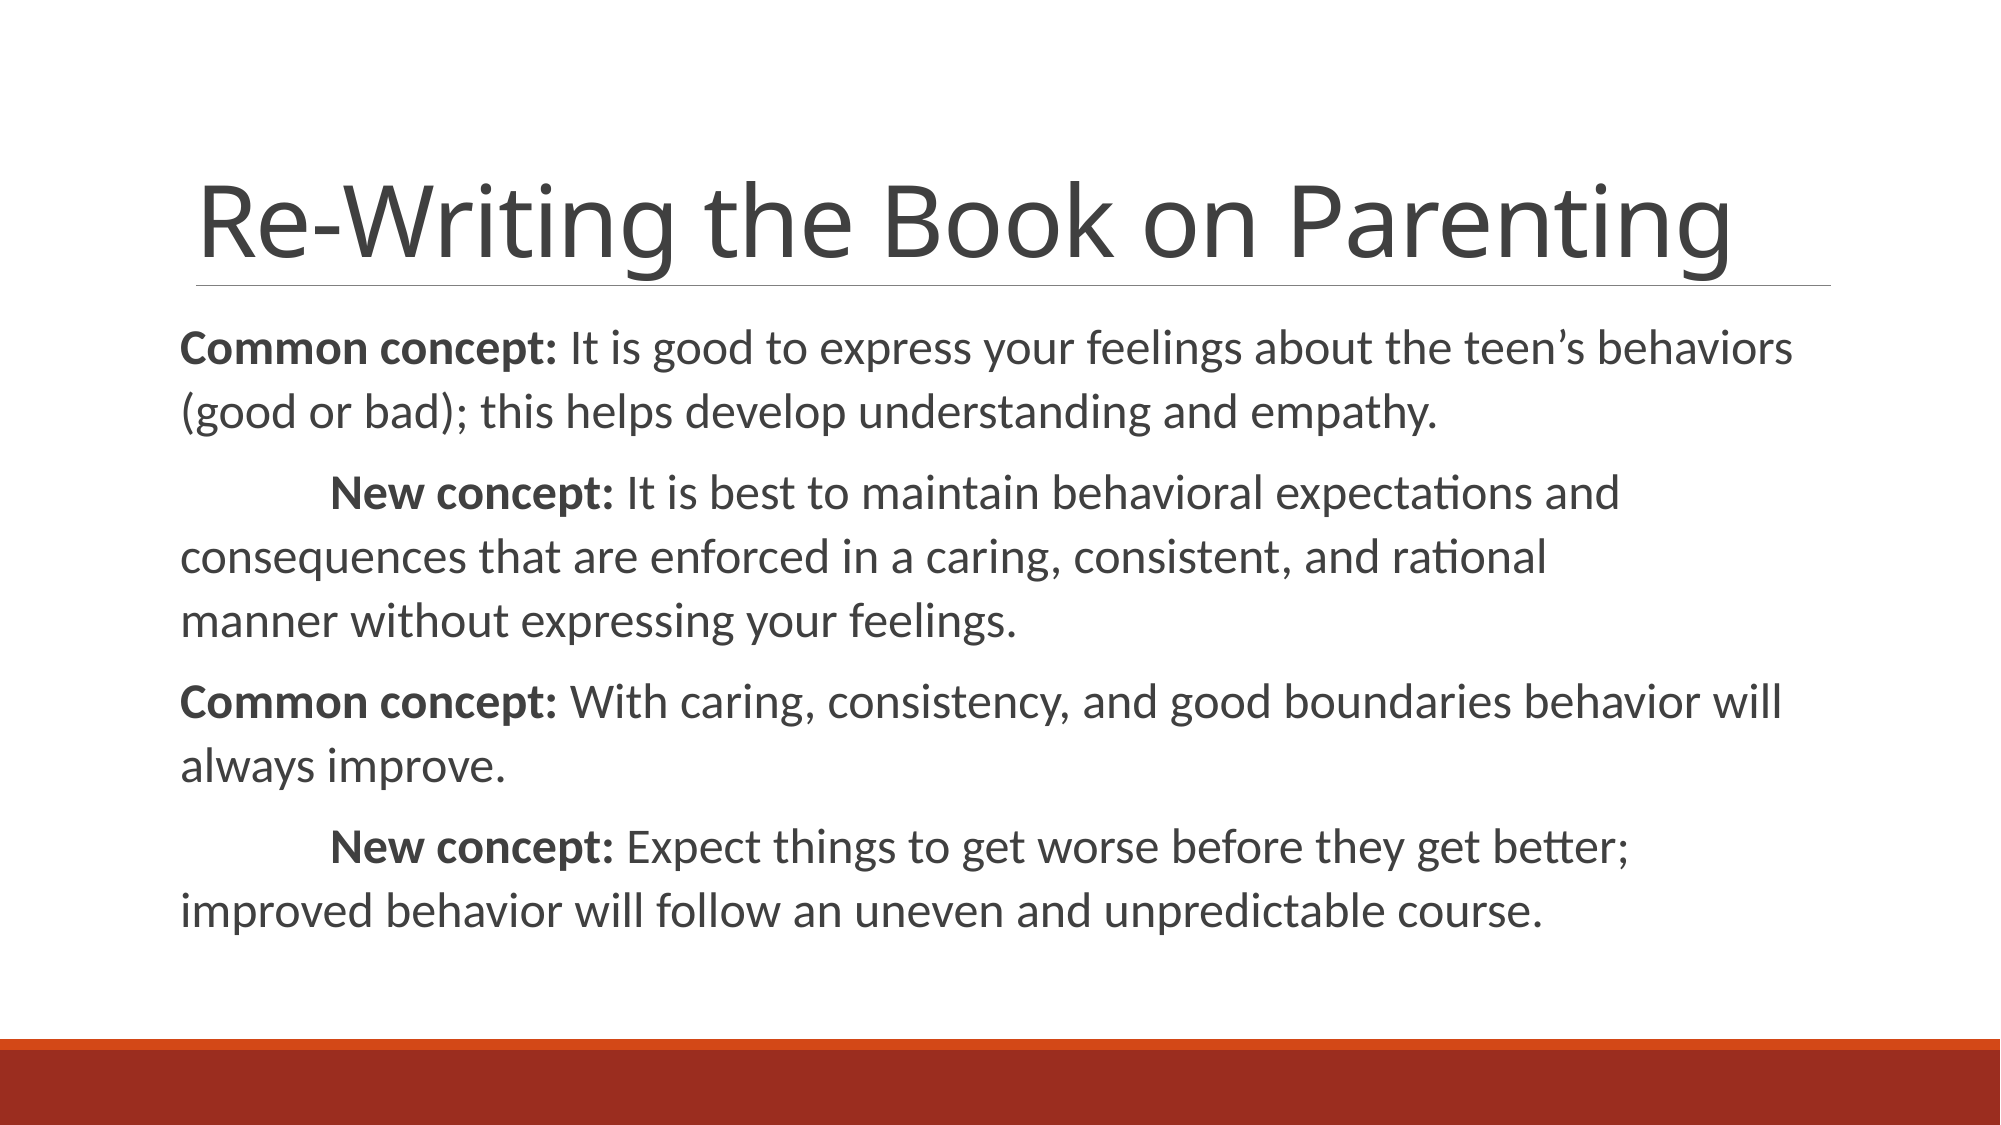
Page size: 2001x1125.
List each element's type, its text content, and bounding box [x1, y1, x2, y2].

list Common concept: It is good to express your feelings about the teen’s behaviors (good or bad); this helps develop understanding and empathy. New concept: It is best to maintain behavioral expectations and consequences that are enforced in a caring, consistent, and rational manner without expressing your feelings. Common concept: With caring, consistency, and good boundaries behavior will always improve. New concept: Expect things to get worse before they get better; improved behavior will follow an uneven and unpredictable course. [180, 302, 1830, 1029]
title Re-Writing the Book on Parenting [180, 47, 1830, 285]
